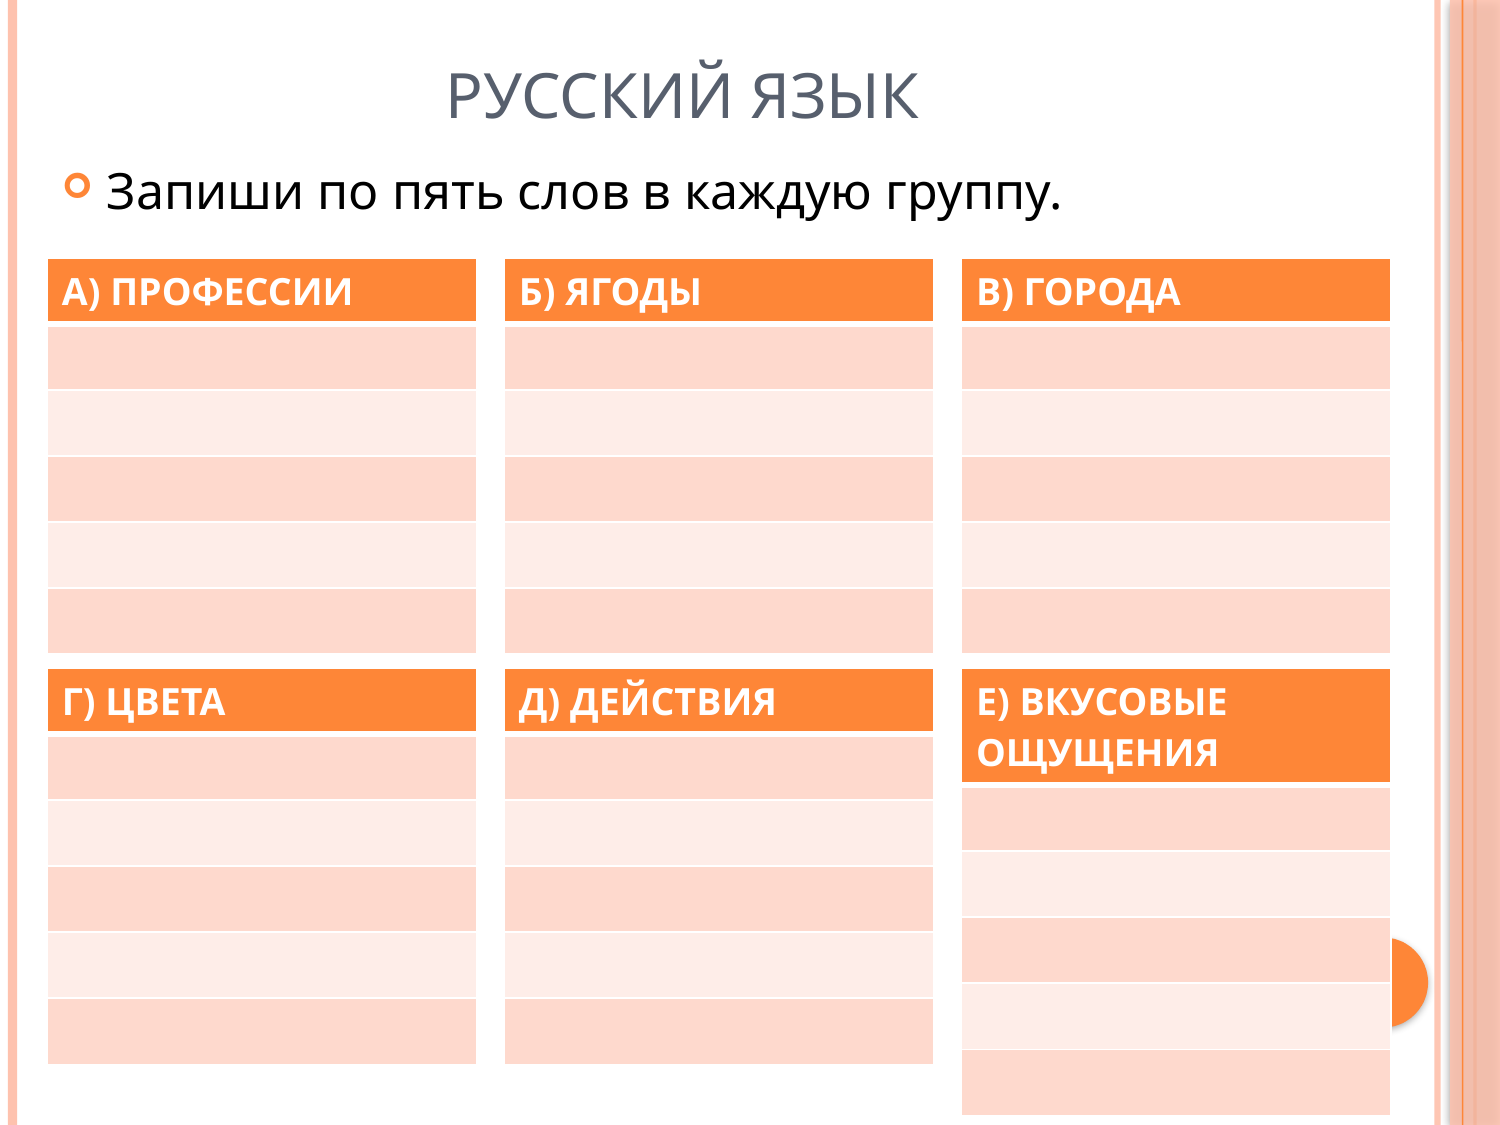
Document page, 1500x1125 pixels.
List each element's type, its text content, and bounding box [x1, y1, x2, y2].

table_cell [962, 523, 1390, 587]
table_header Е) ВКУСОВЫЕ ОЩУЩЕНИЯ [962, 669, 1390, 782]
table_cell [505, 589, 933, 653]
table_cell [962, 1050, 1390, 1115]
table_cell [962, 391, 1390, 455]
table_cell [48, 391, 476, 455]
table_cell [48, 933, 476, 997]
table_cell [962, 788, 1390, 850]
table_cell [962, 327, 1390, 389]
table_cell [48, 999, 476, 1064]
table_cell [962, 457, 1390, 521]
table_cell [962, 984, 1390, 1049]
table_cell [505, 391, 933, 455]
table_cell [48, 737, 476, 799]
table_cell [48, 523, 476, 587]
table_cell [962, 918, 1390, 982]
table_header Б) ЯГОДЫ [505, 259, 933, 321]
table_cell [505, 523, 933, 587]
title Русский язык [70, 35, 1296, 139]
table_cell [962, 589, 1390, 653]
table_header Г) ЦВЕТА [48, 669, 476, 731]
table_header А) ПРОФЕССИИ [48, 259, 476, 321]
table_cell [48, 867, 476, 931]
table_cell [505, 457, 933, 521]
table_header В) ГОРОДА [962, 259, 1390, 321]
table_cell [48, 327, 476, 389]
table_cell [48, 589, 476, 653]
table_cell [505, 933, 933, 997]
table_cell [962, 852, 1390, 916]
table_cell [505, 867, 933, 931]
table_cell [505, 327, 933, 389]
table_cell [505, 737, 933, 799]
table_cell [505, 801, 933, 865]
list Запиши по пять слов в каждую группу. [46, 152, 1430, 1125]
table_cell [48, 801, 476, 865]
table_cell [505, 999, 933, 1064]
table_cell [48, 457, 476, 521]
table_header Д) ДЕЙСТВИЯ [505, 669, 933, 731]
